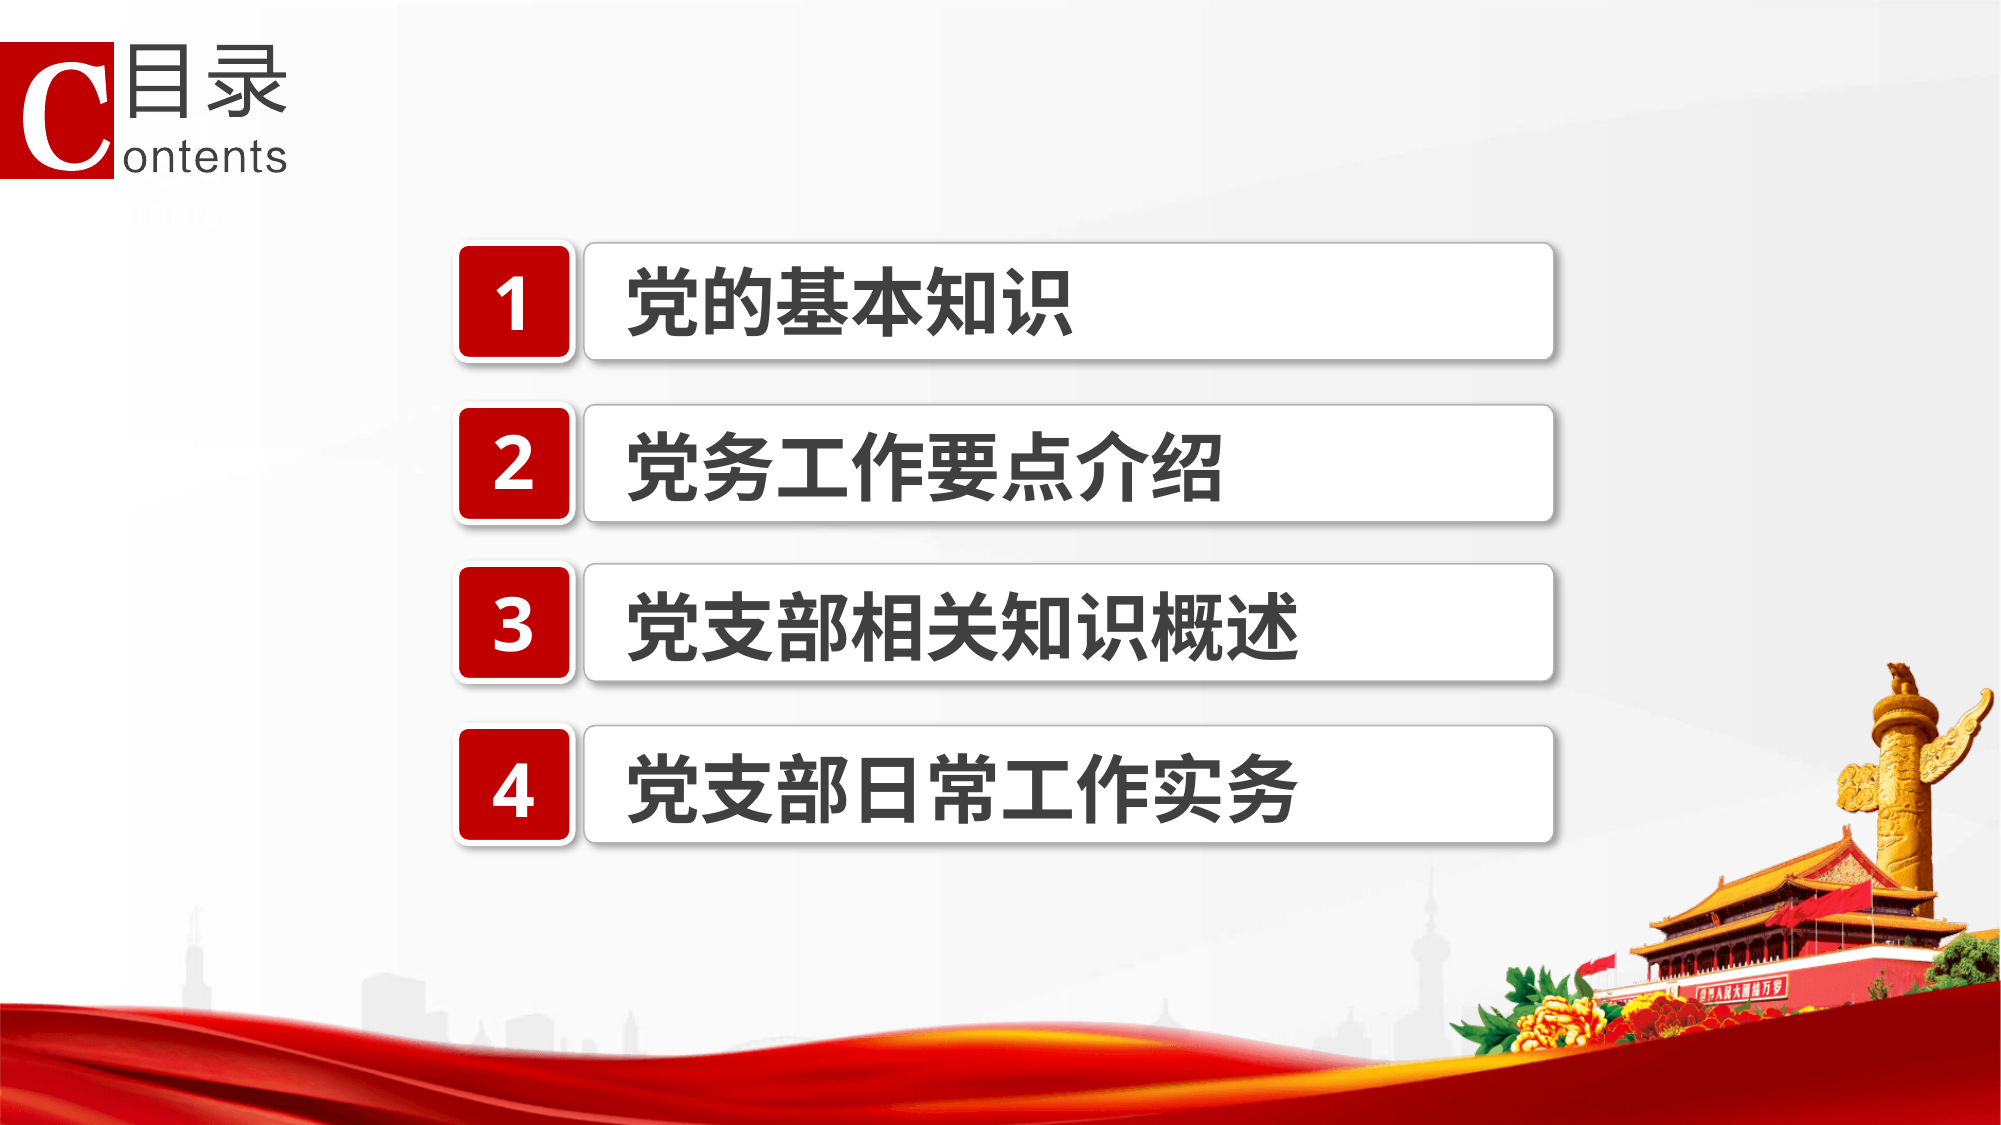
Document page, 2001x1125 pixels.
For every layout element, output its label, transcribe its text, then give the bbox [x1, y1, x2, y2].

text_box [207, 79, 243, 111]
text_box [65, 115, 220, 229]
text_box [583, 404, 1554, 522]
picture [137, 92, 180, 106]
text_box 党务工作要点介绍 [611, 412, 1344, 518]
text_box 党的基本知识 [611, 248, 1344, 353]
text_box [583, 242, 1554, 360]
text_box [23, 62, 108, 170]
text_box [208, 44, 287, 117]
text_box [224, 147, 245, 173]
picture [137, 71, 180, 85]
text_box [456, 242, 573, 360]
text_box 1 [477, 248, 551, 354]
text_box [456, 404, 573, 522]
picture [137, 51, 180, 65]
text_box 2 [477, 407, 551, 513]
text_box [250, 139, 263, 173]
text_box [266, 147, 287, 173]
picture [0, 0, 2001, 1125]
text_box [583, 563, 1554, 661]
text_box 3 [477, 569, 551, 661]
text_box [0, 42, 114, 179]
text_box 党支部相关知识概述 [611, 573, 1344, 661]
text_box [456, 563, 573, 661]
text_box [130, 44, 187, 114]
